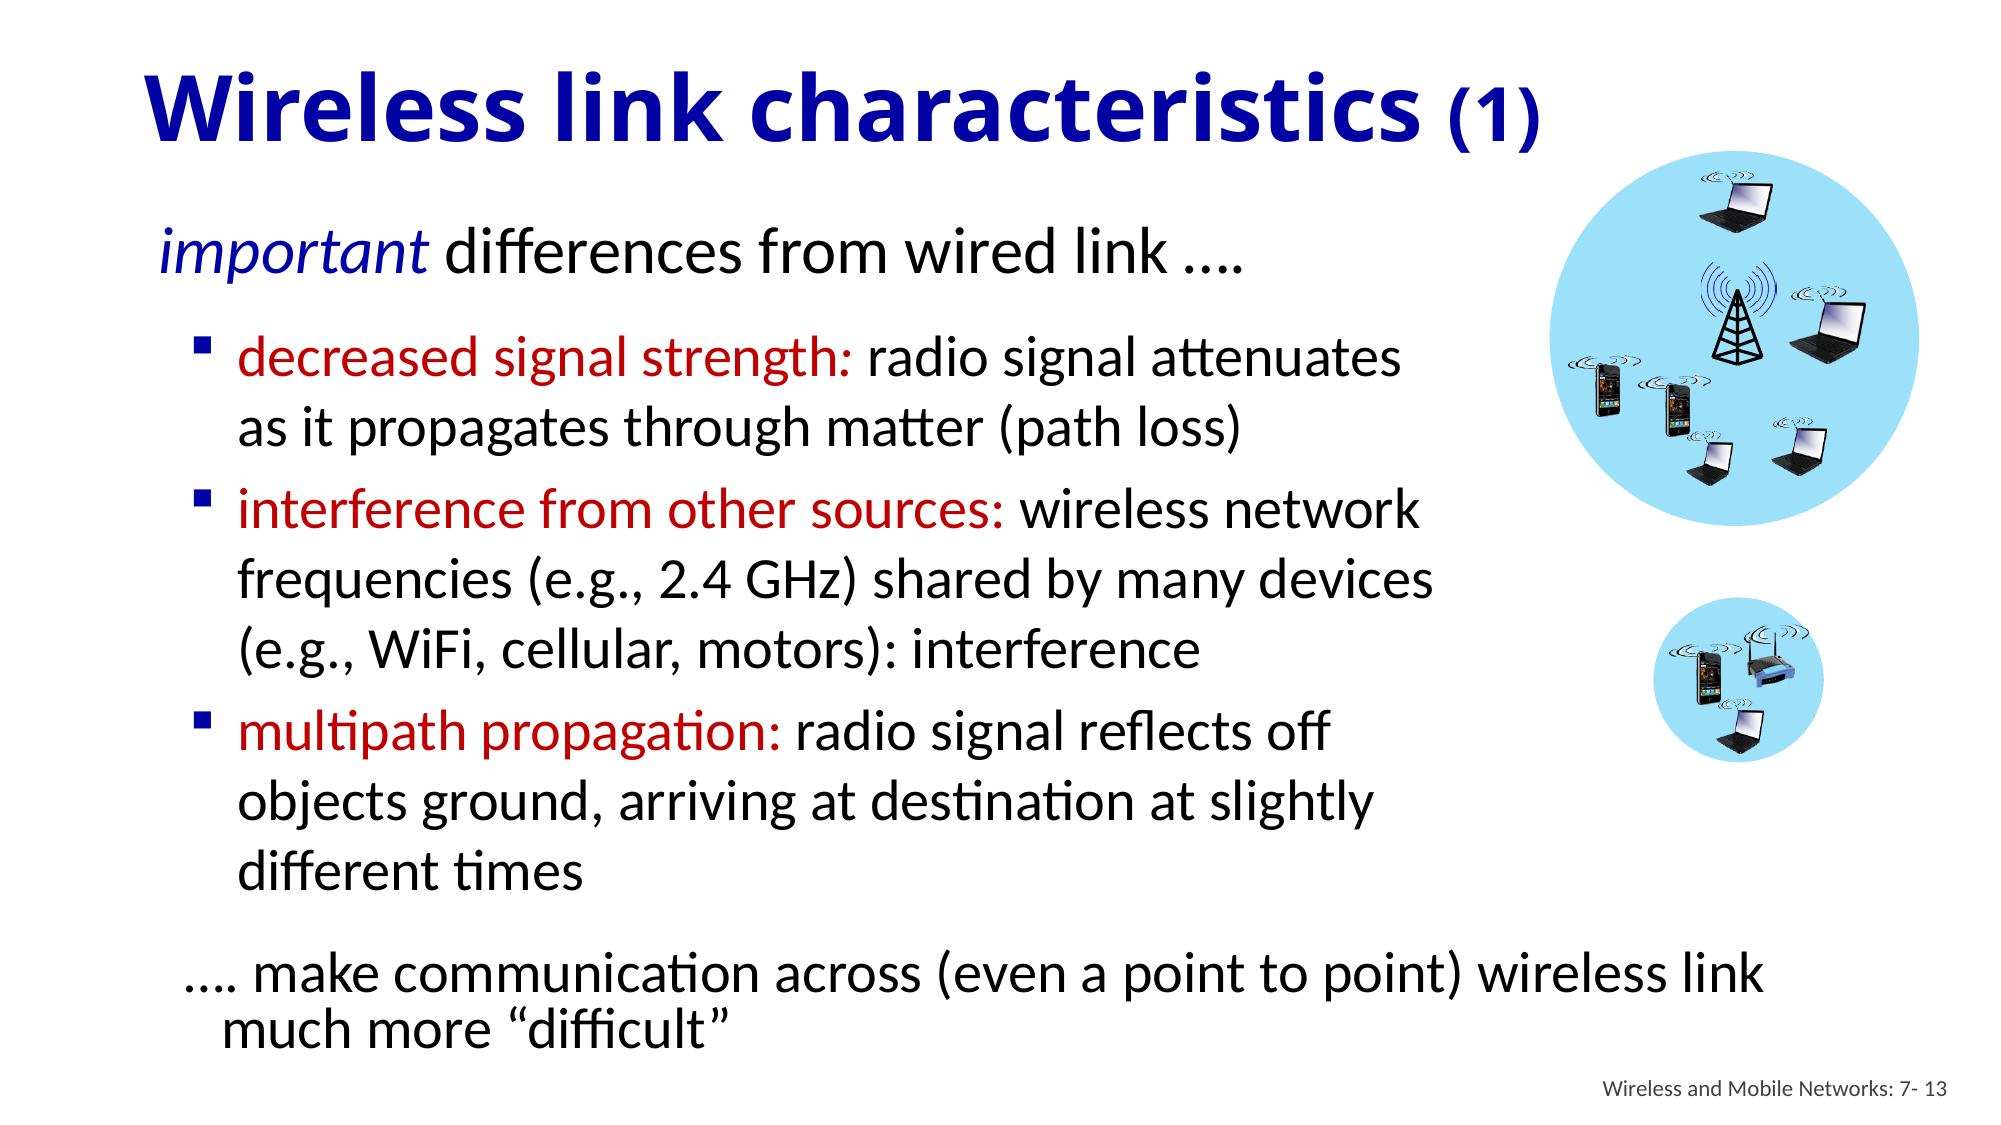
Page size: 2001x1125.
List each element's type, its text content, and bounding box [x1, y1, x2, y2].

text_box important differences from wired link …. [122, 215, 1549, 329]
slide_number Wireless and Mobile Networks: 7- 13 [1512, 1056, 1963, 1117]
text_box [1716, 697, 1764, 754]
text_box [1653, 597, 1824, 763]
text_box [1668, 642, 1742, 705]
title Wireless link characteristics (1) [129, 38, 1855, 186]
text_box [1743, 623, 1809, 688]
text_box decreased signal strength: radio signal attenuates as it propagates through matter (path loss) interference from other sources: wireless network frequencies (e.g., 2.4 GHz) shared by many devices (e.g., WiFi, cellular, motors): interference multipath propagation: radio signal reflects off objects ground, arriving at destination at slightly different times [107, 310, 1479, 925]
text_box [1549, 150, 1920, 526]
text_box …. make communication across (even a point to point) wireless link much more “difficult” [148, 940, 1911, 1090]
